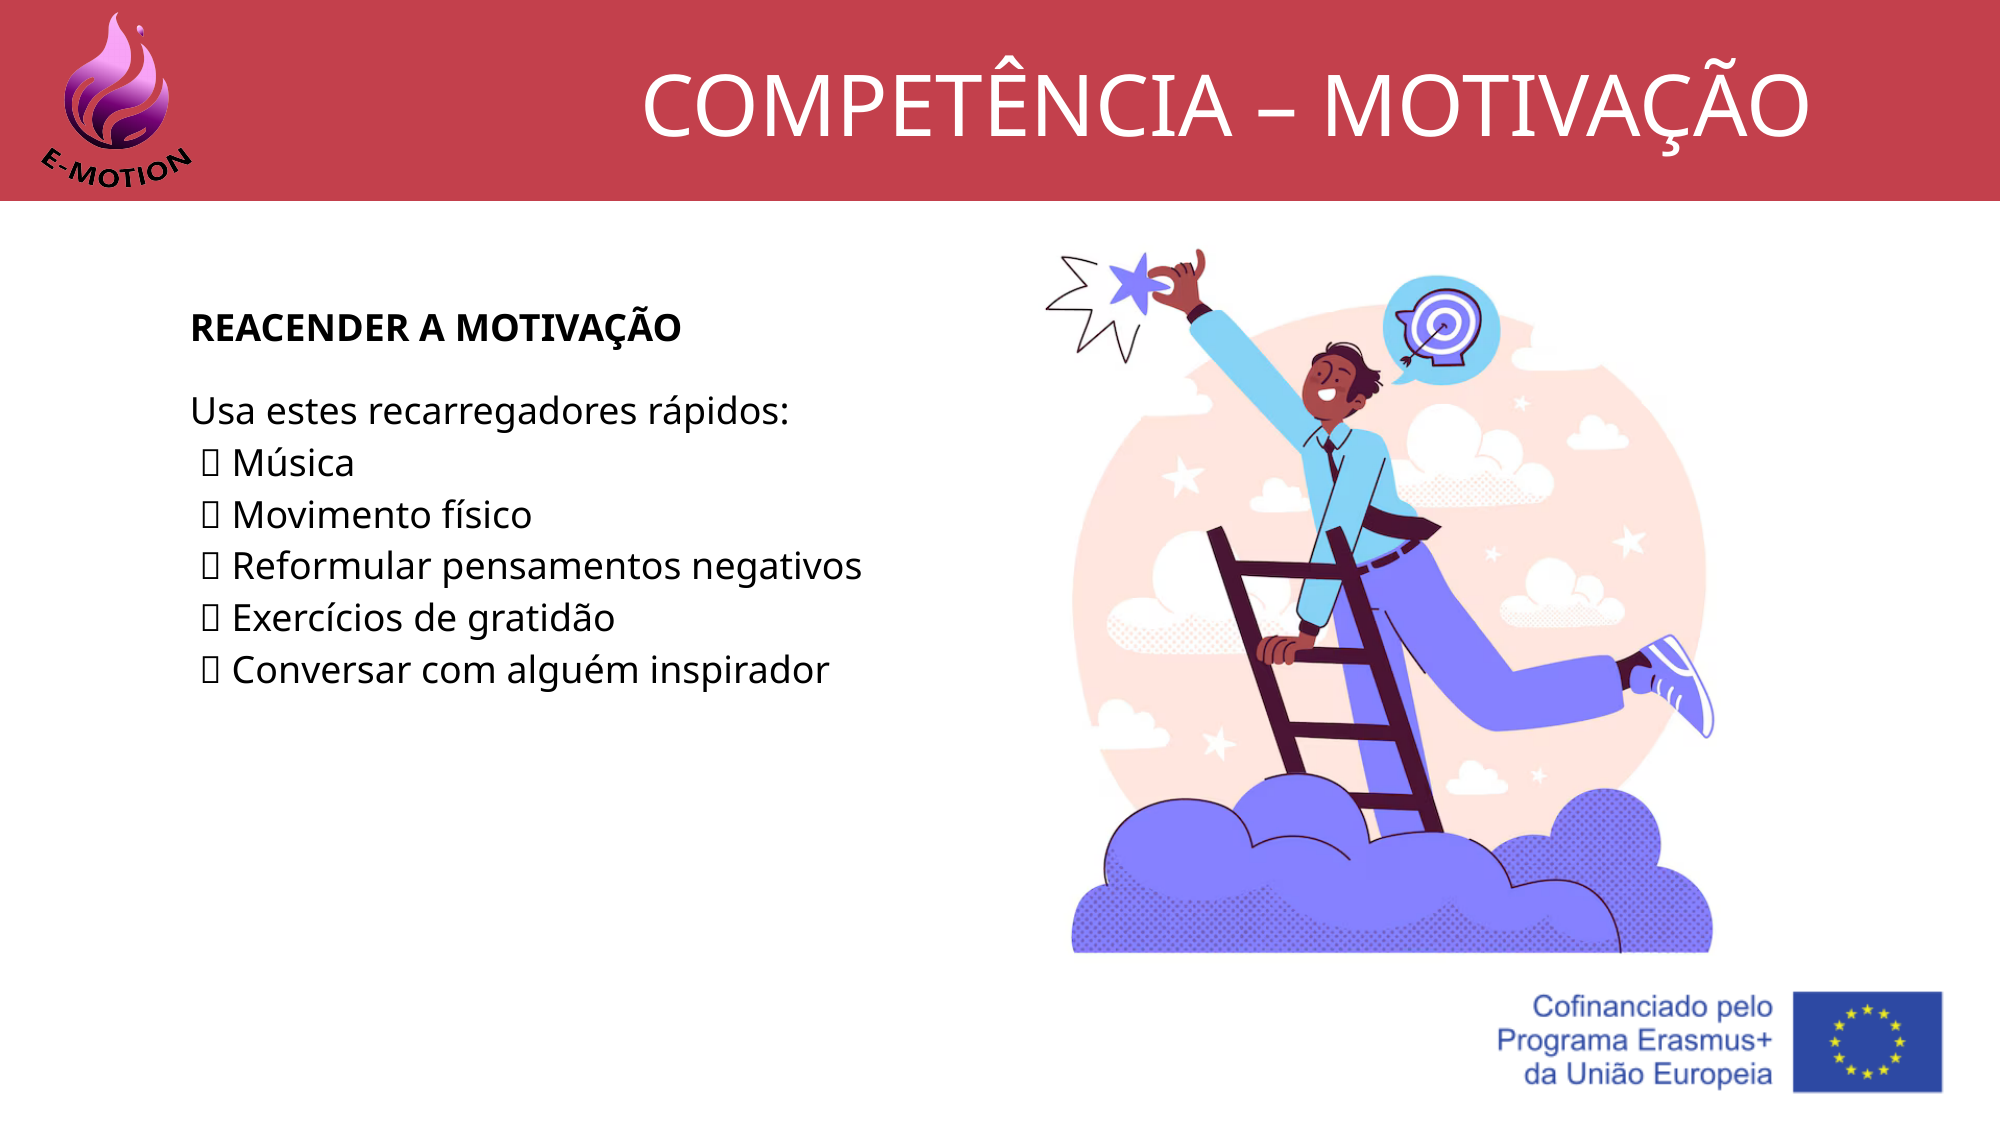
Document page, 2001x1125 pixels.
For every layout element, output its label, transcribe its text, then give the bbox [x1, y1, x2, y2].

text_box COMPETÊNCIA – MOTIVAÇÃO [257, 55, 1830, 192]
picture [0, 0, 253, 247]
picture [999, 212, 2000, 1125]
text_box REACENDER A MOTIVAÇÃO Usa estes recarregadores rápidos: 🔥 Música 🔥 Movimento físico 🔥 Reformular pensamentos negativos 🔥 Exercícios de gratidão 🔥 Conversar com alguém inspirador [174, 290, 994, 775]
